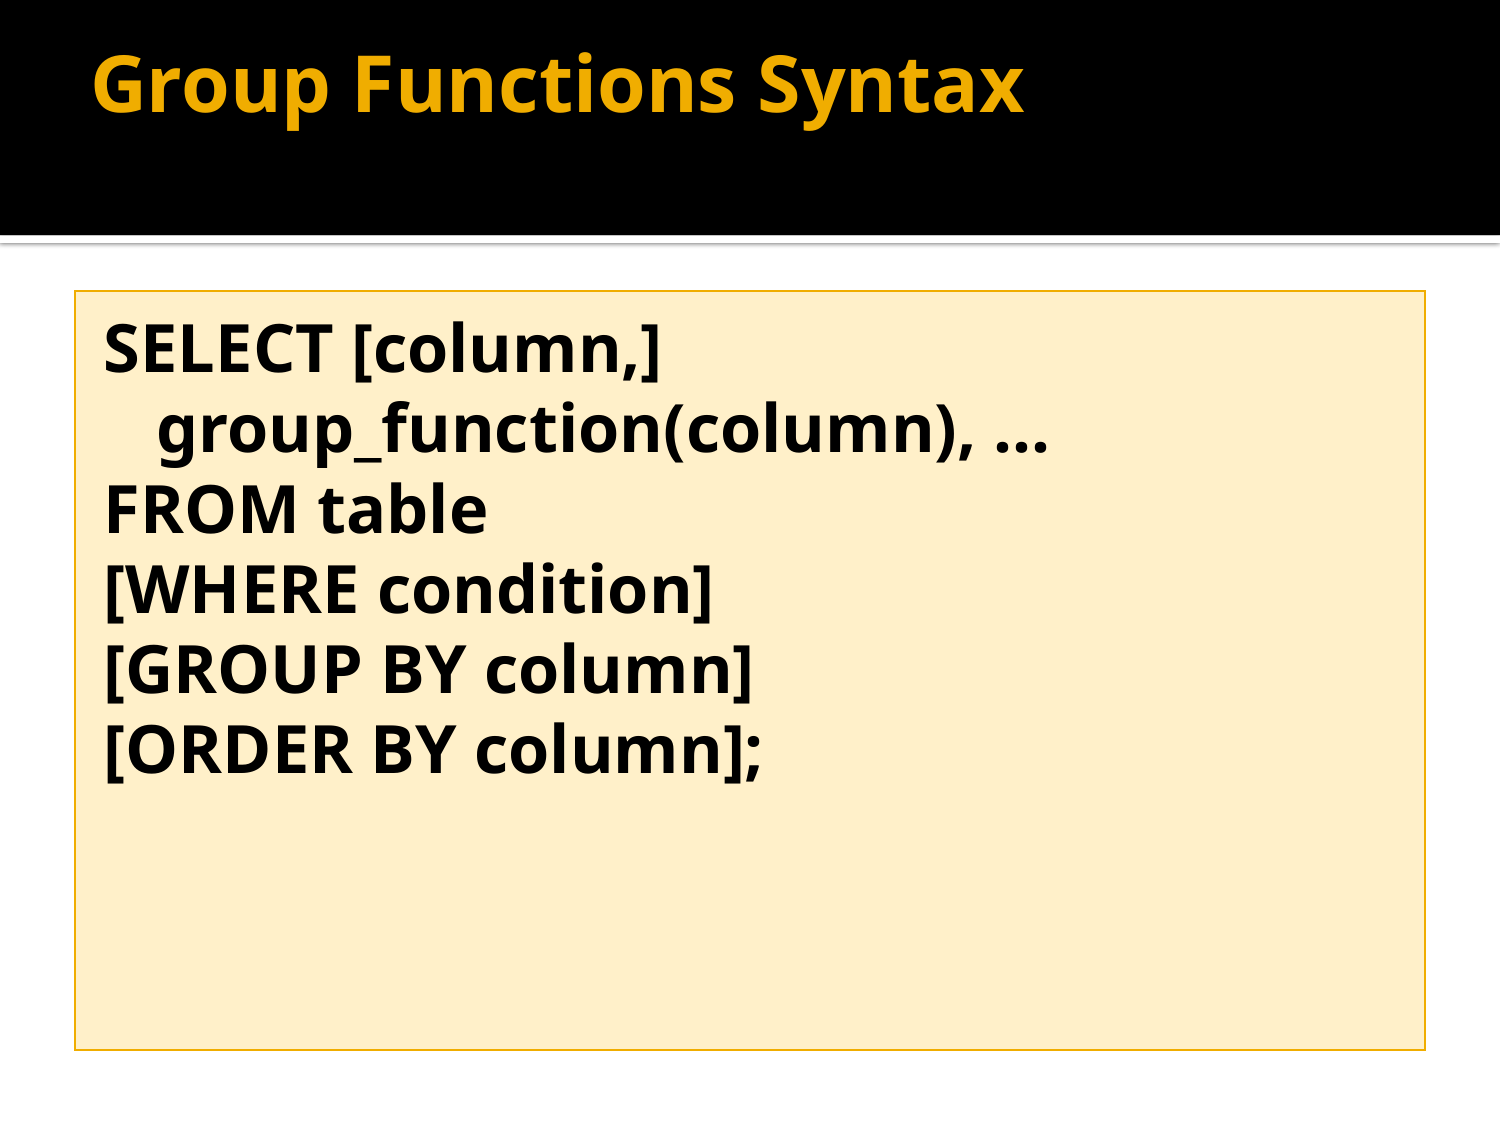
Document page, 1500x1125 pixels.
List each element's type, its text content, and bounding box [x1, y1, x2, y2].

list SELECT [column,] group_function(column), ... FROM table [WHERE condition] [GROUP BY column] [ORDER BY column]; [74, 290, 1426, 1051]
title Group Functions Syntax [75, 25, 1425, 231]
